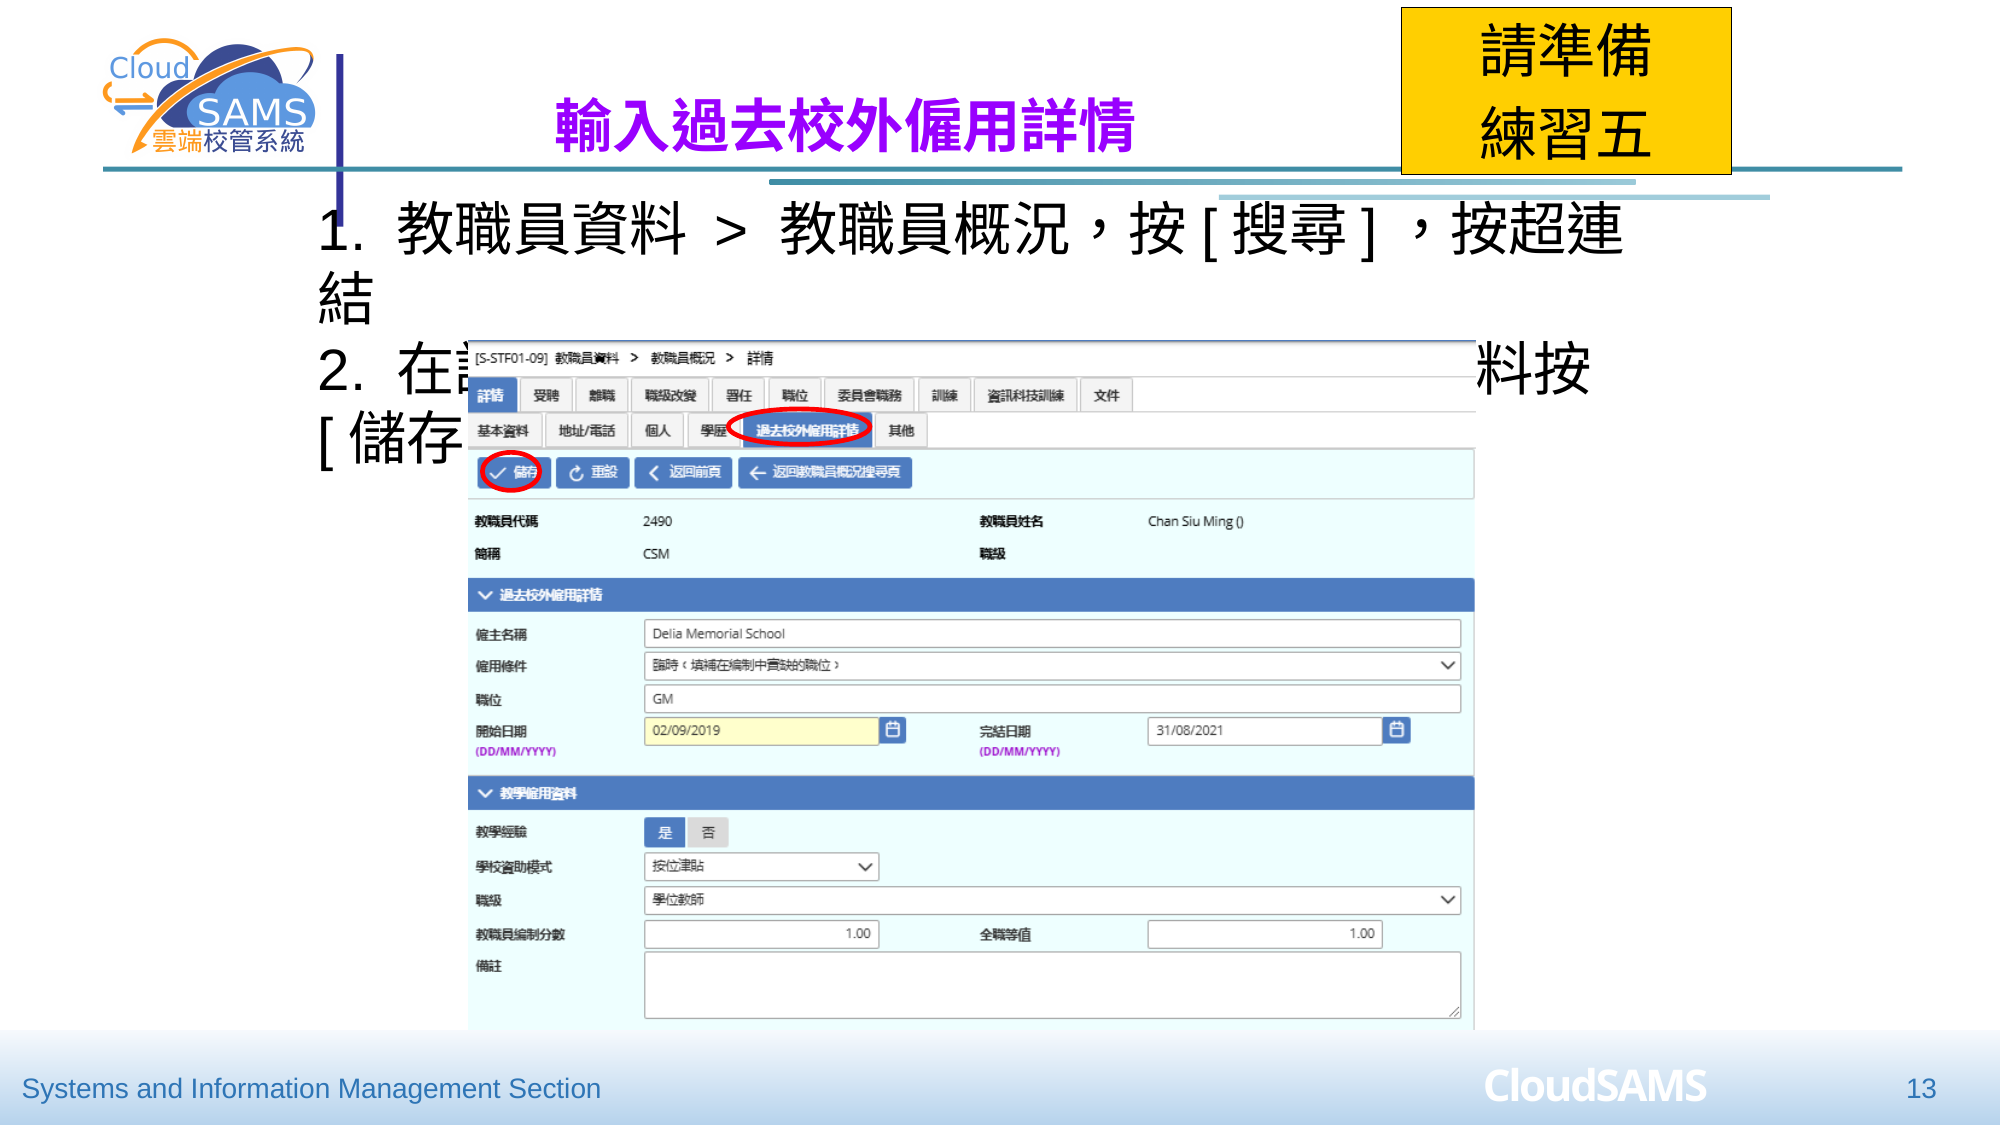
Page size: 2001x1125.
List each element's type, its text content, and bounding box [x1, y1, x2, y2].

text_box 請準備 練習五 [1401, 7, 1732, 175]
slide_number 13 [1755, 1063, 1952, 1125]
picture [468, 340, 1476, 1030]
text_box 1. 教職員資料 > 教職員概況，按[搜尋]，按超連結 2. 在詳情內選[過去校外僱用詳情]，輸入資料按[儲存] [303, 184, 1674, 480]
text_box 輸入過去校外僱用詳情 [539, 41, 1401, 167]
picture [87, 7, 349, 175]
